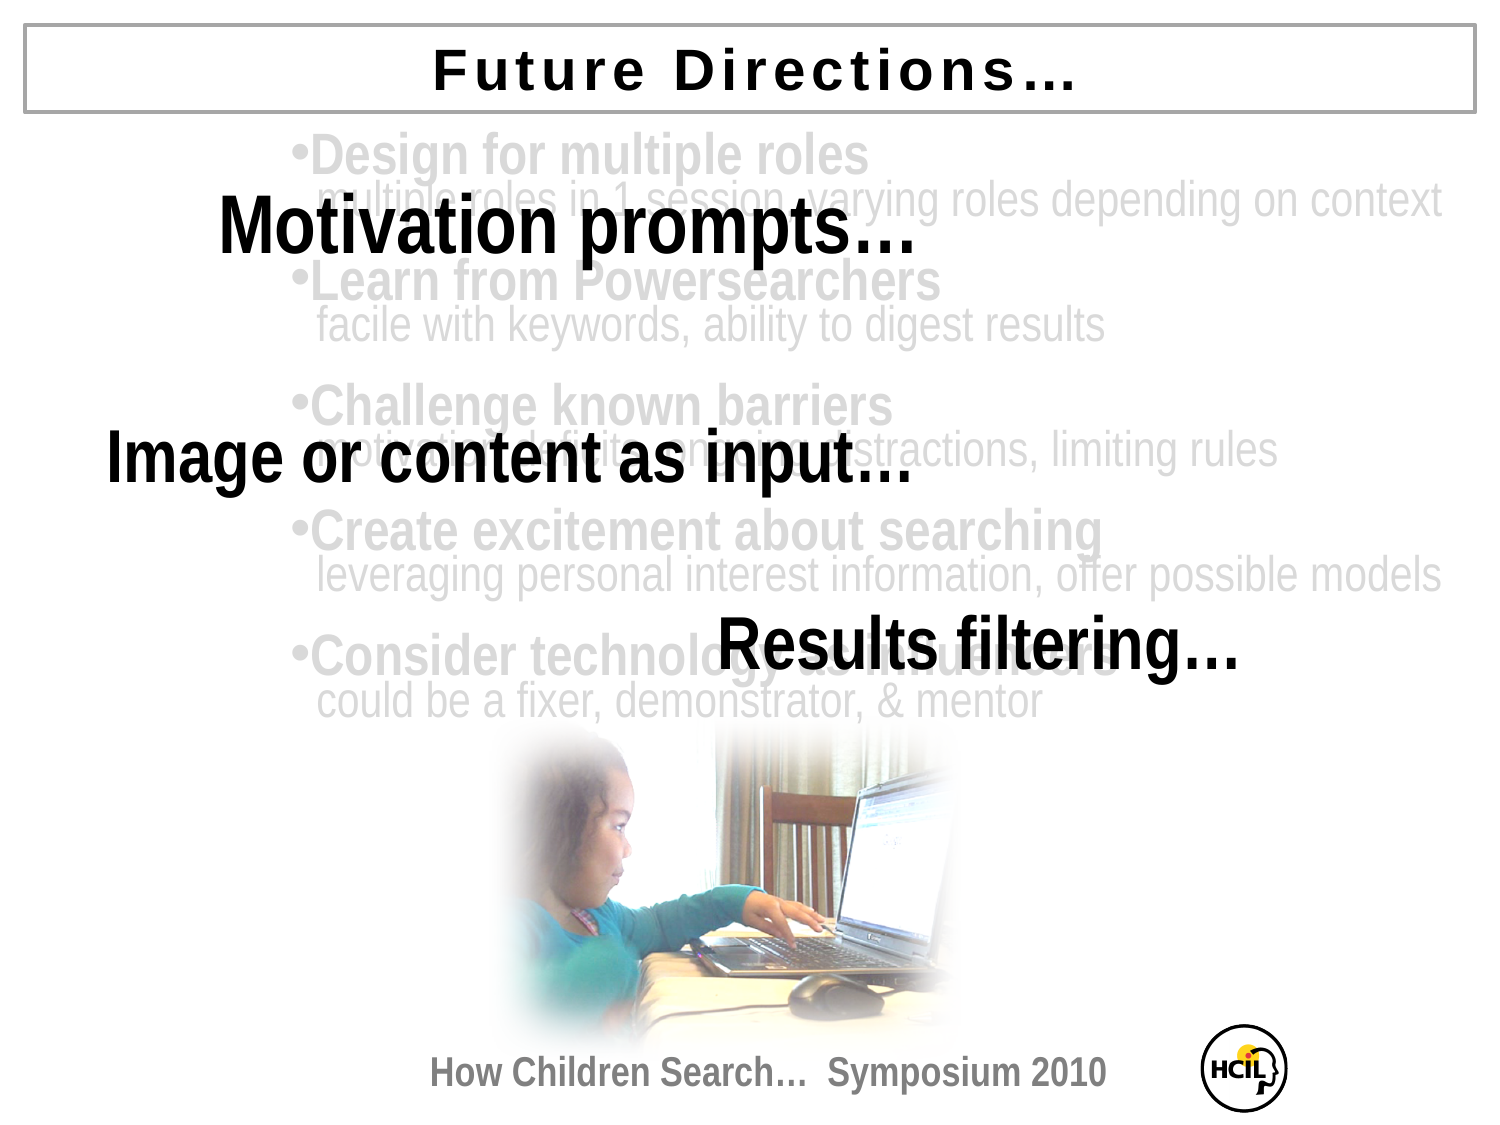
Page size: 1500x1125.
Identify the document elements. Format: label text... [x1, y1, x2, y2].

text_box Results filtering… [702, 587, 1259, 693]
picture [487, 713, 963, 1063]
list Design for multiple roles multiple roles in 1 session, varying roles depending on context Learn from Powersearchers facile with keywords, ability to digest results Challenge known barriers motivation deficits, ongoing distractions, limiting rules Create excitement about searching leveraging personal interest information, offer possible models Consider technology as influencers could be a fixer, demonstrator, & mentor [274, 137, 1500, 1026]
text_box Future Directions… [0, 24, 1500, 113]
text_box Motivation prompts… [203, 162, 936, 278]
text_box Image or content as input… [91, 399, 931, 505]
text_box How Children Search… Symposium 2010 [262, 1037, 1194, 1113]
picture [1199, 1024, 1289, 1113]
